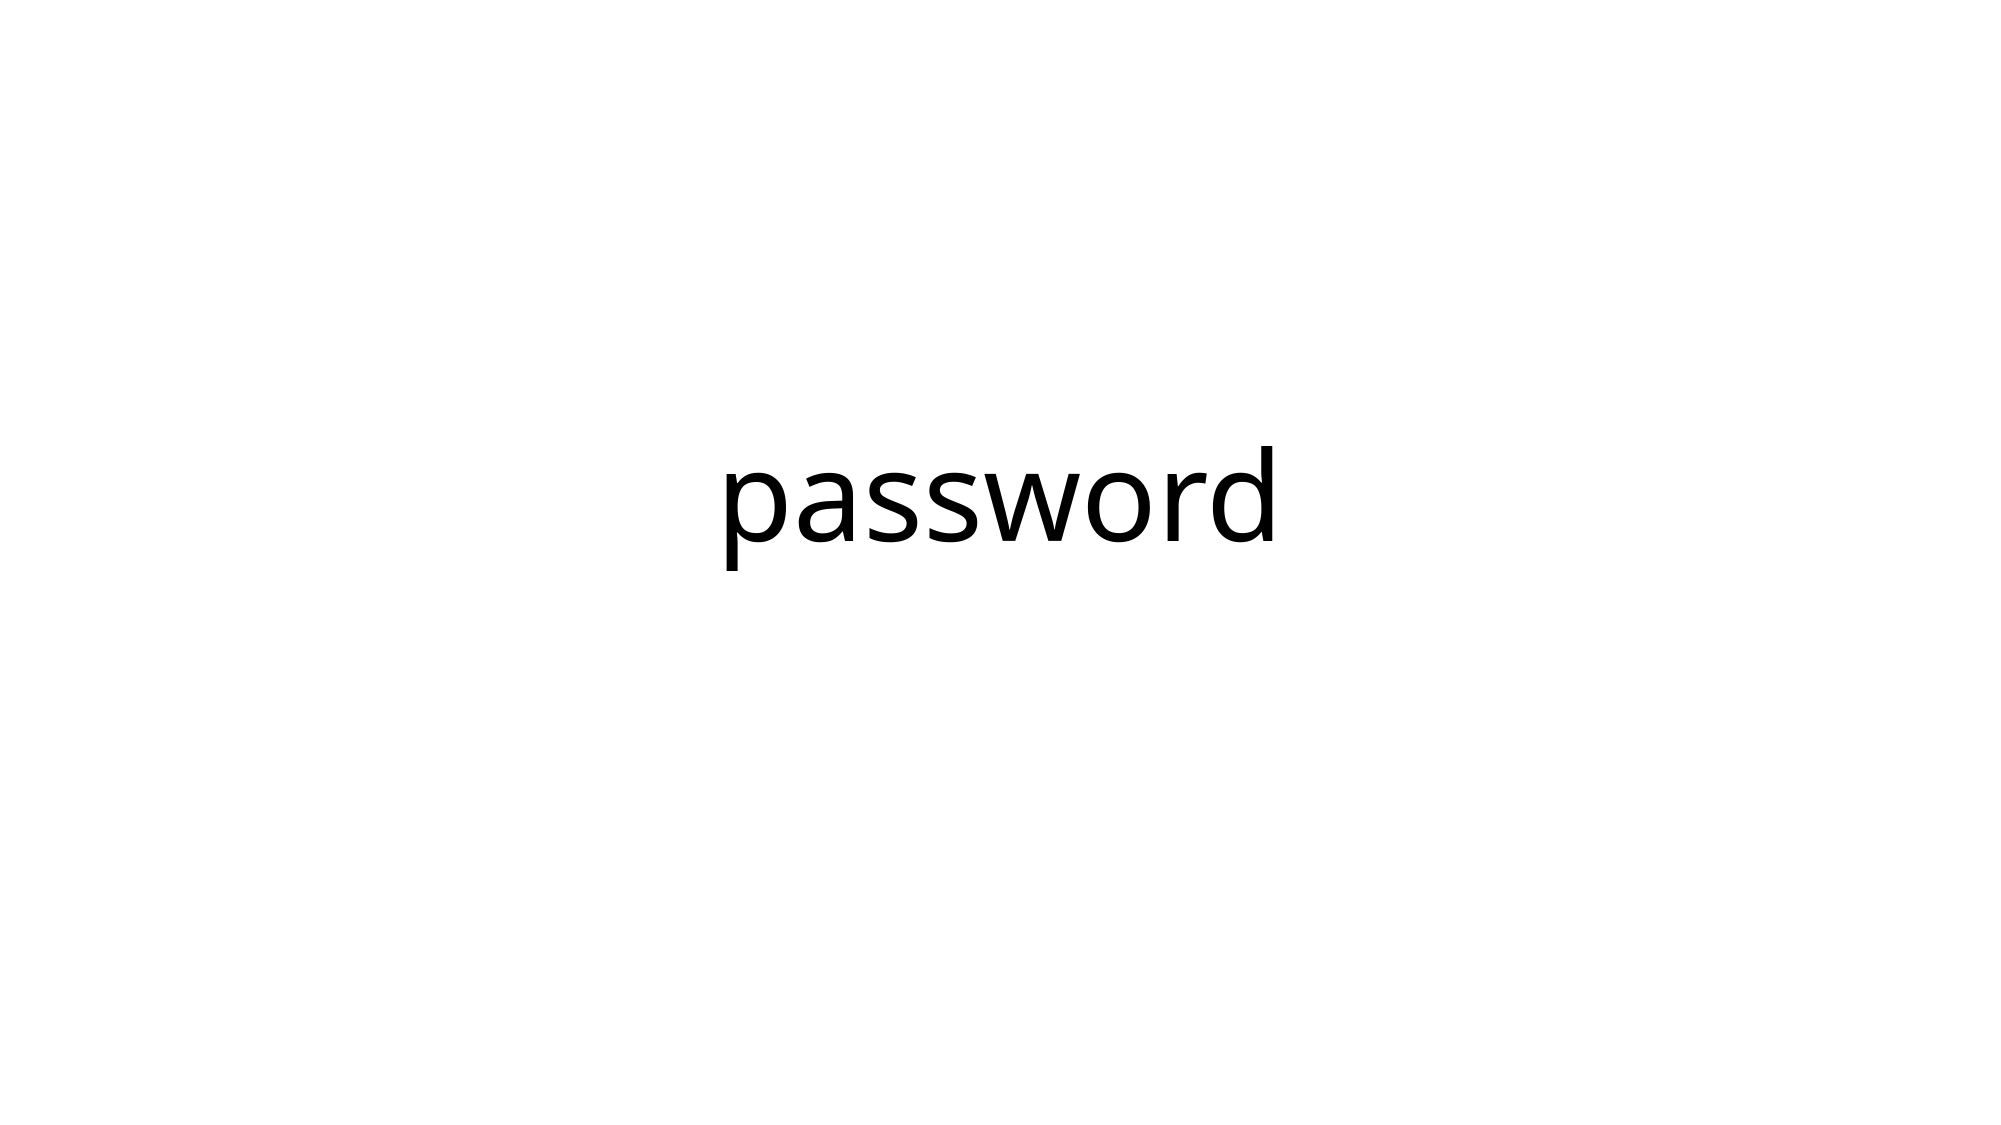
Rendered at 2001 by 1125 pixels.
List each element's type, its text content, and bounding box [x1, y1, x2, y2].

title password [249, 184, 1750, 576]
